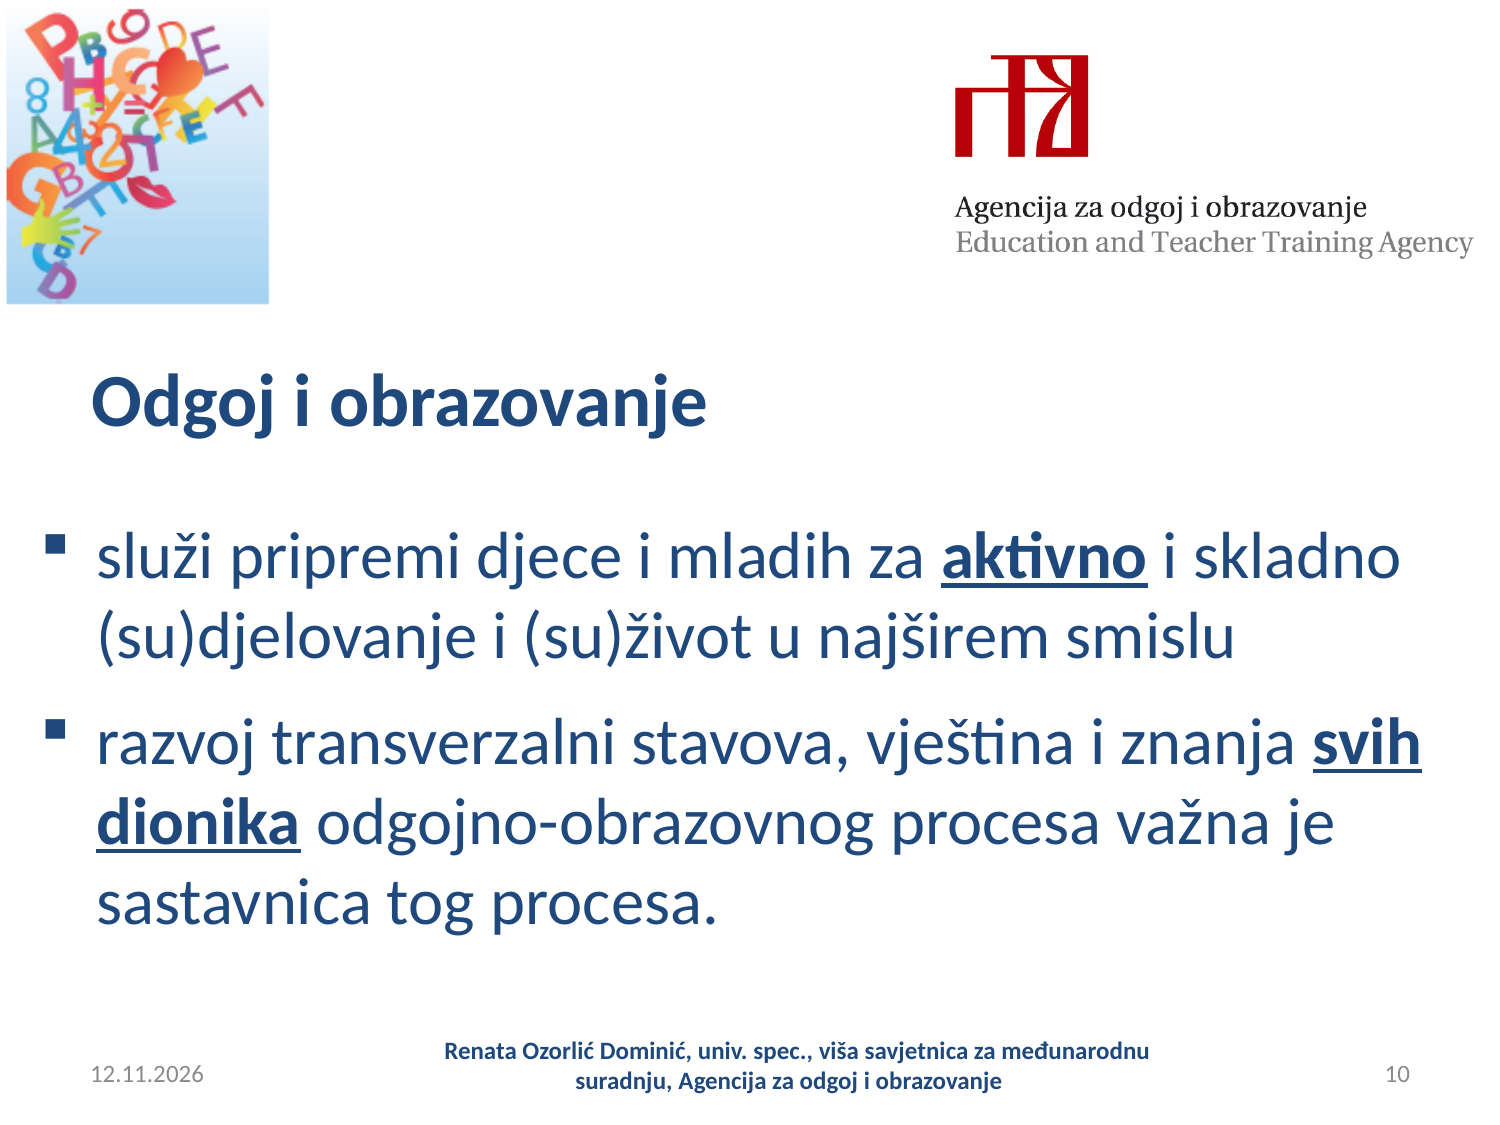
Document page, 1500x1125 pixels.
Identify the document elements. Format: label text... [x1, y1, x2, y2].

picture [926, 30, 1500, 287]
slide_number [75, 1042, 425, 1103]
slide_number 10 [1074, 1042, 1425, 1103]
footer Renata Ozorlić Dominić, univ. spec., viša savjetnica za međunarodnu suradnju, Agencija za odgoj i obrazovanje [407, 1035, 1189, 1095]
title Odgoj i obrazovanje [76, 302, 1427, 491]
list služi pripremi djece i mladih za aktivno i skladno (su)djelovanje i (su)život u najširem smislu razvoj transverzalni stavova, vještina i znanja svih dionika odgojno-obrazovnog procesa važna je sastavnica tog procesa. [25, 504, 1479, 1013]
picture [0, 0, 278, 308]
